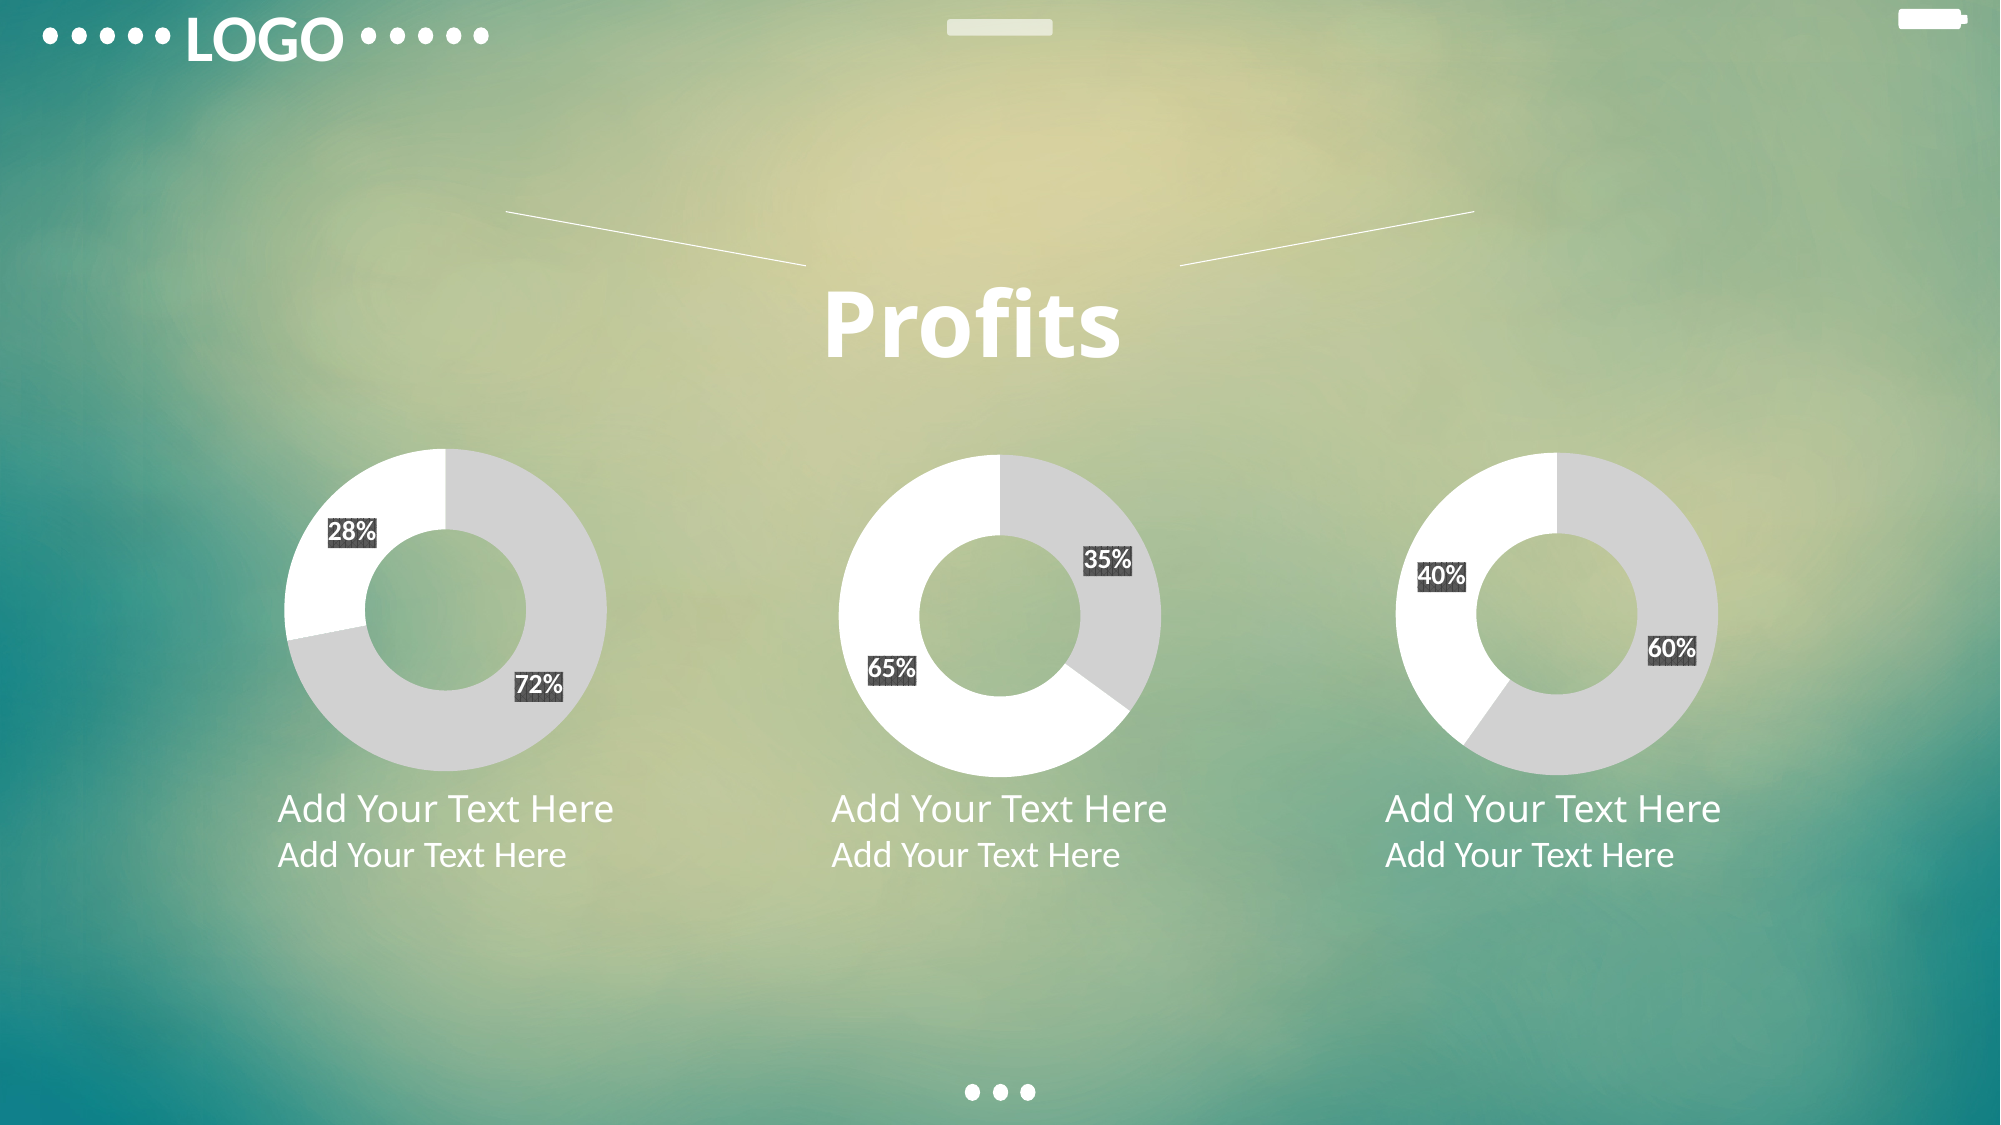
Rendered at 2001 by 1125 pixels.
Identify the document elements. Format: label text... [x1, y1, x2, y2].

text_box [70, 26, 88, 46]
text_box [963, 1082, 982, 1102]
text_box [416, 26, 435, 46]
text_box [472, 26, 490, 46]
text_box [388, 26, 407, 46]
text_box [98, 26, 117, 46]
text_box [154, 26, 170, 46]
text_box [945, 18, 1054, 37]
text_box [41, 26, 59, 46]
text_box Add Your Text Here Add Your Text Here [816, 784, 1184, 883]
text_box [1019, 1082, 1037, 1102]
text_box Add Your Text Here Add Your Text Here [1370, 782, 1737, 883]
text_box [445, 26, 463, 46]
text_box [126, 26, 145, 46]
text_box [359, 26, 378, 46]
chart [156, 441, 1847, 784]
text_box Profits [805, 148, 1180, 384]
text_box [991, 1082, 1010, 1102]
picture [0, 0, 2000, 1125]
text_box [1899, 9, 1968, 29]
text_box Add Your Text Here Add Your Text Here [262, 778, 630, 883]
text_box LOGO [170, 0, 365, 83]
